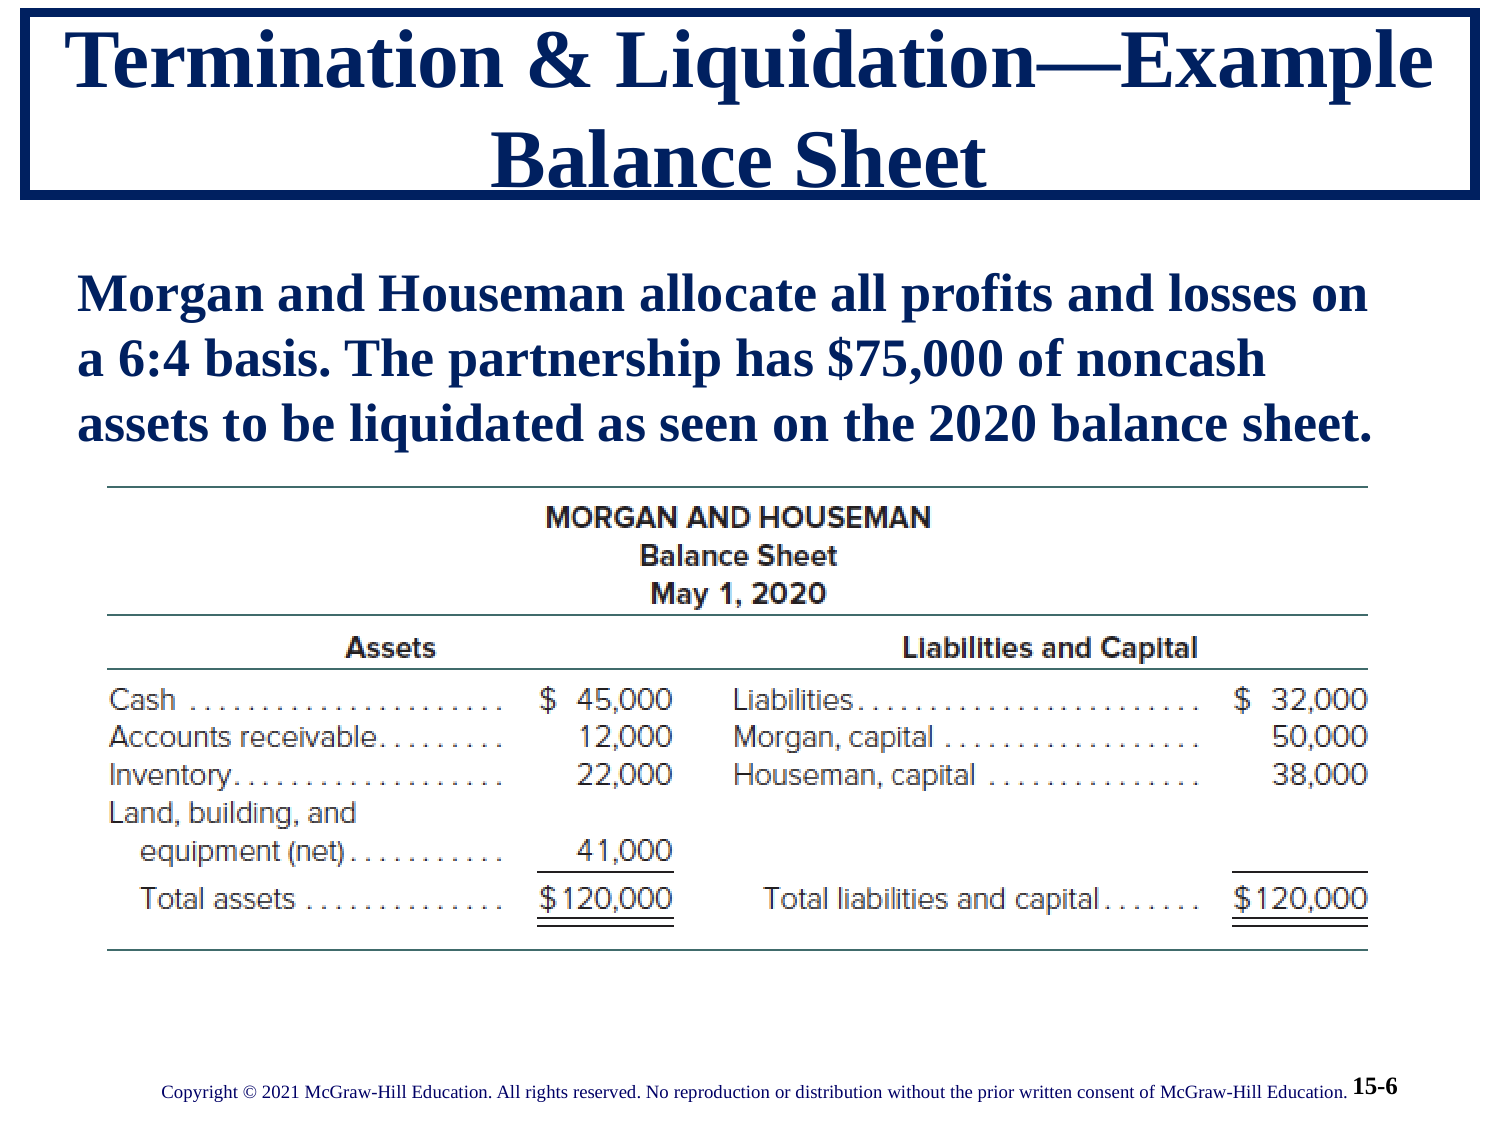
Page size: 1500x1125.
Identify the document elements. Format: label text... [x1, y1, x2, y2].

picture [94, 477, 1376, 960]
title Termination & Liquidation—Example Balance Sheet [20, 8, 1480, 200]
list Morgan and Houseman allocate all profits and losses on a 6:4 basis. The partnership has $75,000 of noncash assets to be liquidated as seen on the 2020 balance sheet. [62, 249, 1426, 526]
text_box Copyright © 2021 McGraw-Hill Education. All rights reserved. No reproduction or distribution without the prior written consent of McGraw-Hill Education. [81, 1072, 1429, 1110]
